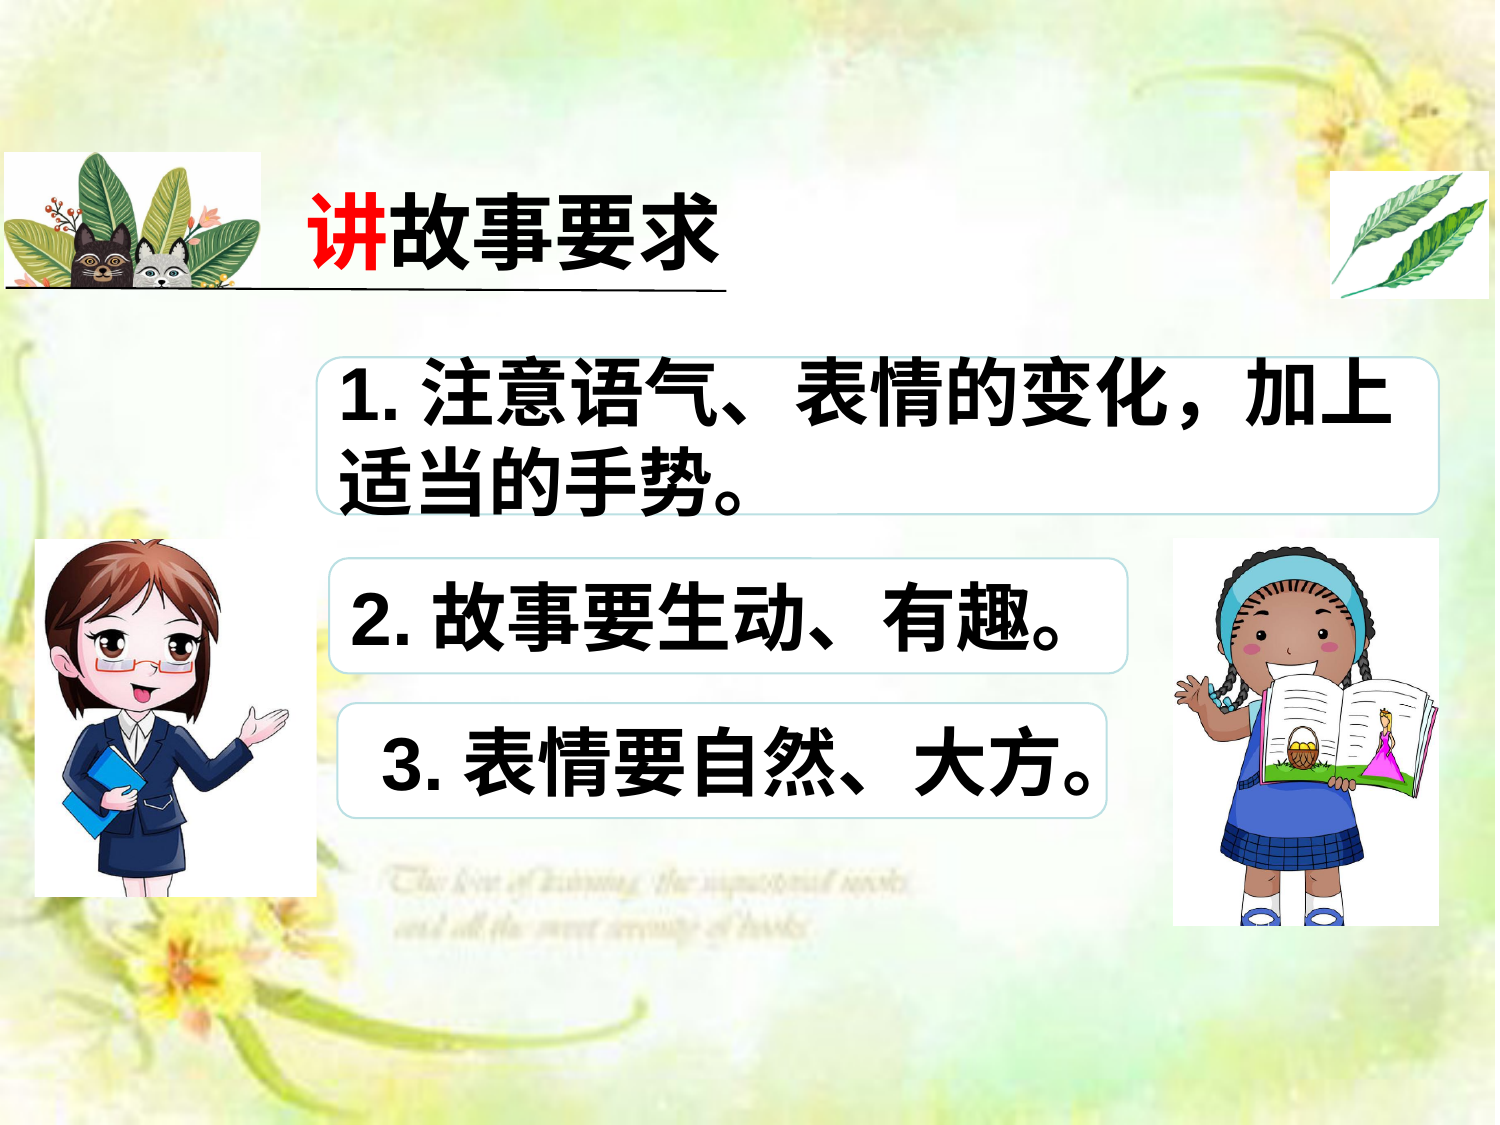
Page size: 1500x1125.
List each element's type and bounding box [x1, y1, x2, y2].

text_box [4, 152, 753, 291]
picture [0, 0, 1495, 1125]
